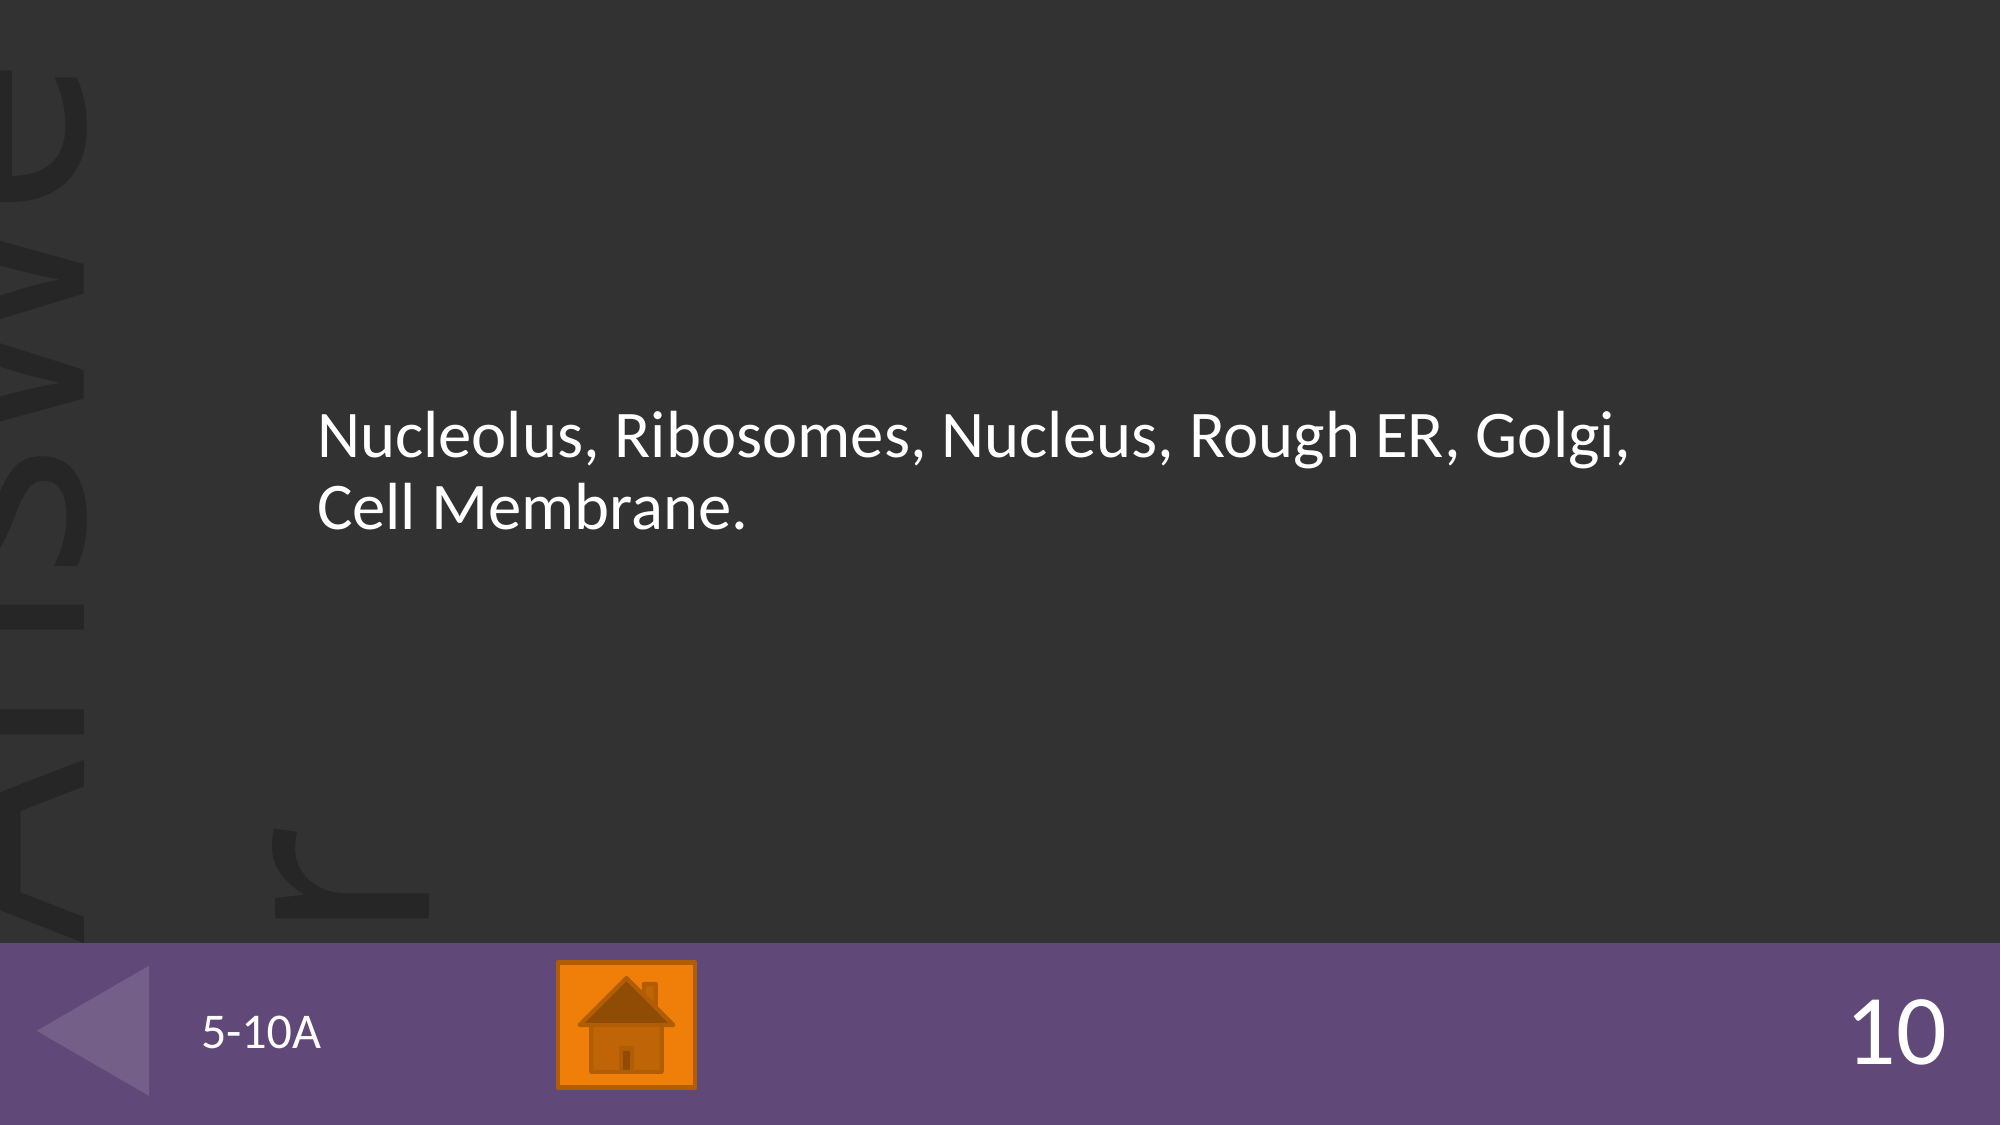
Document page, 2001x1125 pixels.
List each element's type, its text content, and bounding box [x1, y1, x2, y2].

title 5-10A [185, 967, 1494, 1097]
text_box [556, 960, 697, 1090]
list 10 [1494, 967, 1963, 1097]
list Nucleolus, Ribosomes, Nucleus, Rough ER, Golgi, Cell Membrane. [302, 307, 1760, 636]
